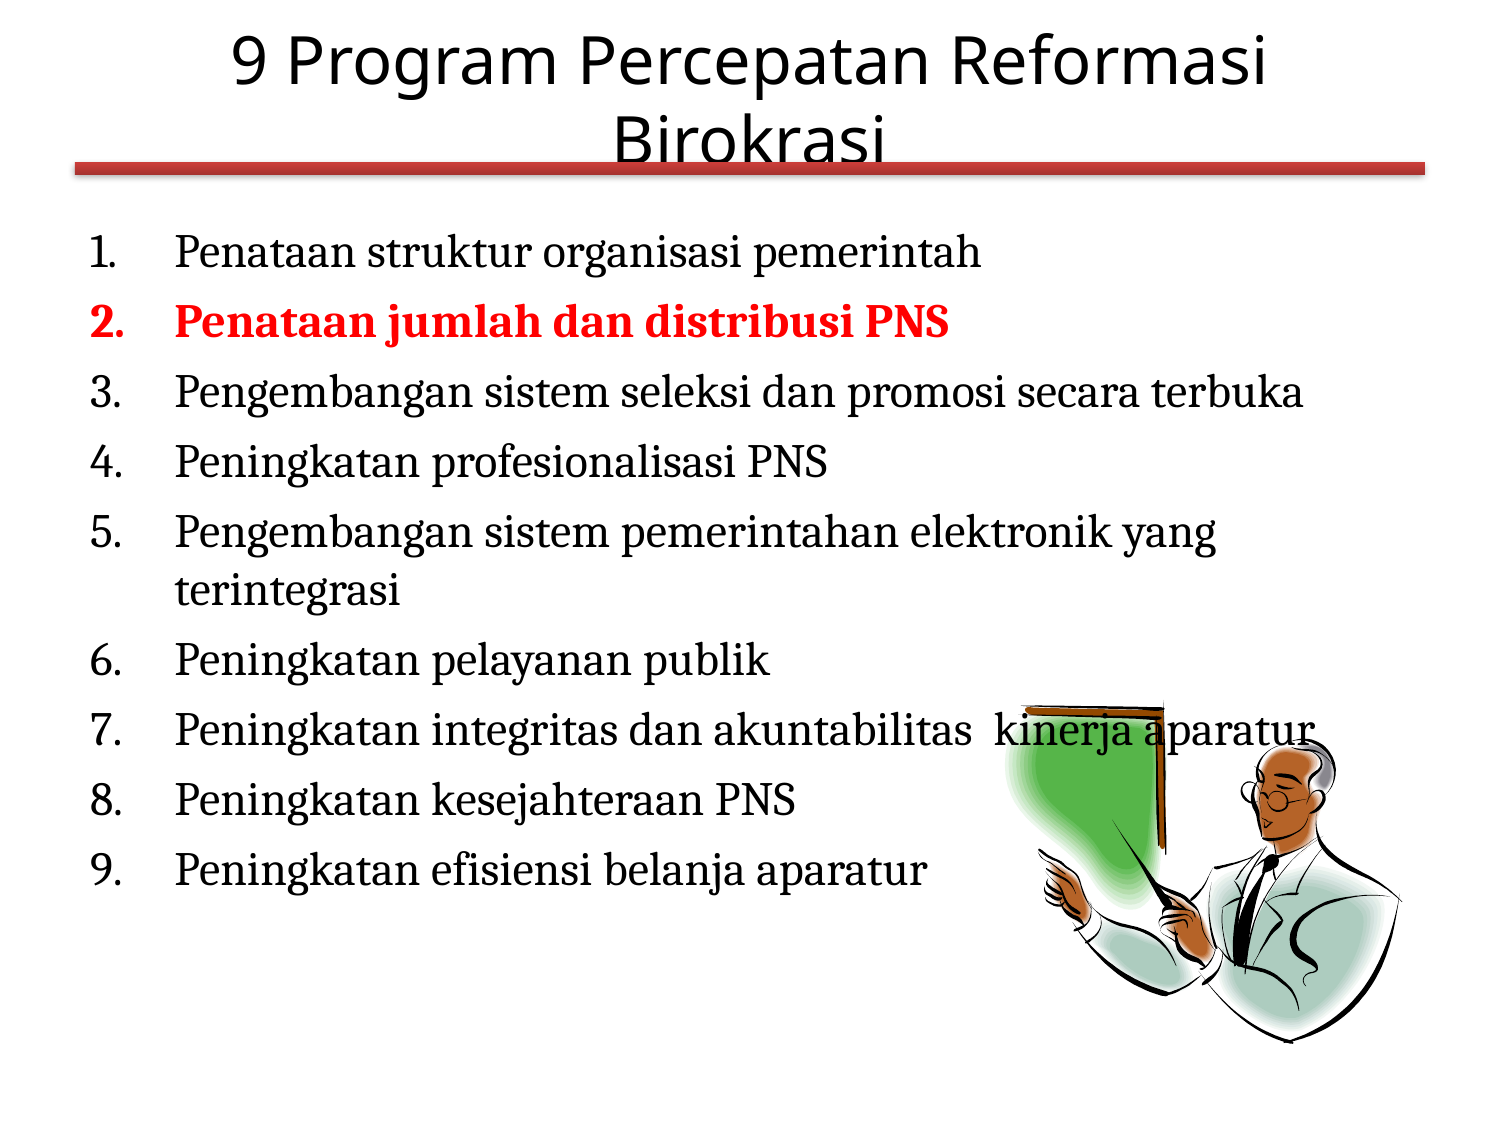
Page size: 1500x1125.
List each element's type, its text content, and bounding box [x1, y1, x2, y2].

text_box [74, 162, 1425, 175]
list Penataan struktur organisasi pemerintah Penataan jumlah dan distribusi PNS Pengembangan sistem seleksi dan promosi secara terbuka Peningkatan profesionalisasi PNS Pengembangan sistem pemerintahan elektronik yang terintegrasi Peningkatan pelayanan publik Peningkatan integritas dan akuntabilitas kinerja aparatur Peningkatan kesejahteraan PNS Peningkatan efisiensi belanja aparatur [75, 212, 1425, 938]
title 9 Program Percepatan Reformasi Birokrasi [75, 45, 1425, 150]
picture [999, 699, 1403, 1045]
